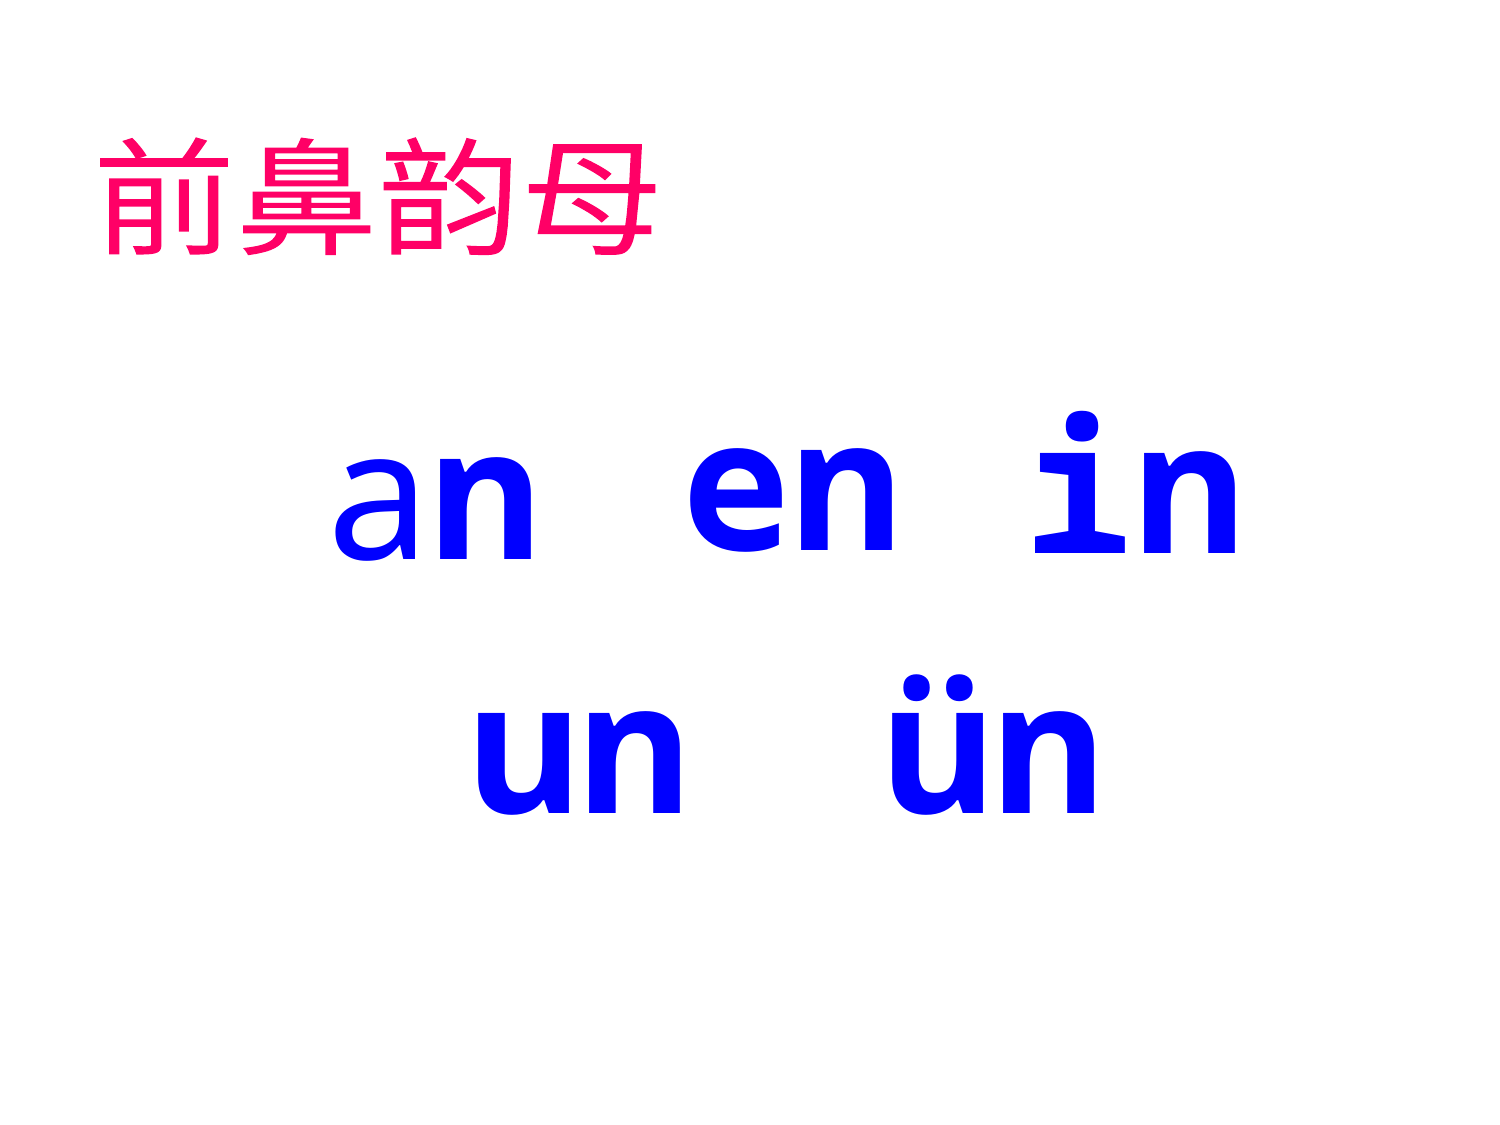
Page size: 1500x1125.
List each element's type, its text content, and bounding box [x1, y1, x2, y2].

text_box un [454, 622, 786, 858]
text_box an [312, 368, 644, 604]
text_box ün [868, 622, 1199, 858]
text_box en [667, 359, 998, 595]
text_box in [1010, 362, 1341, 598]
